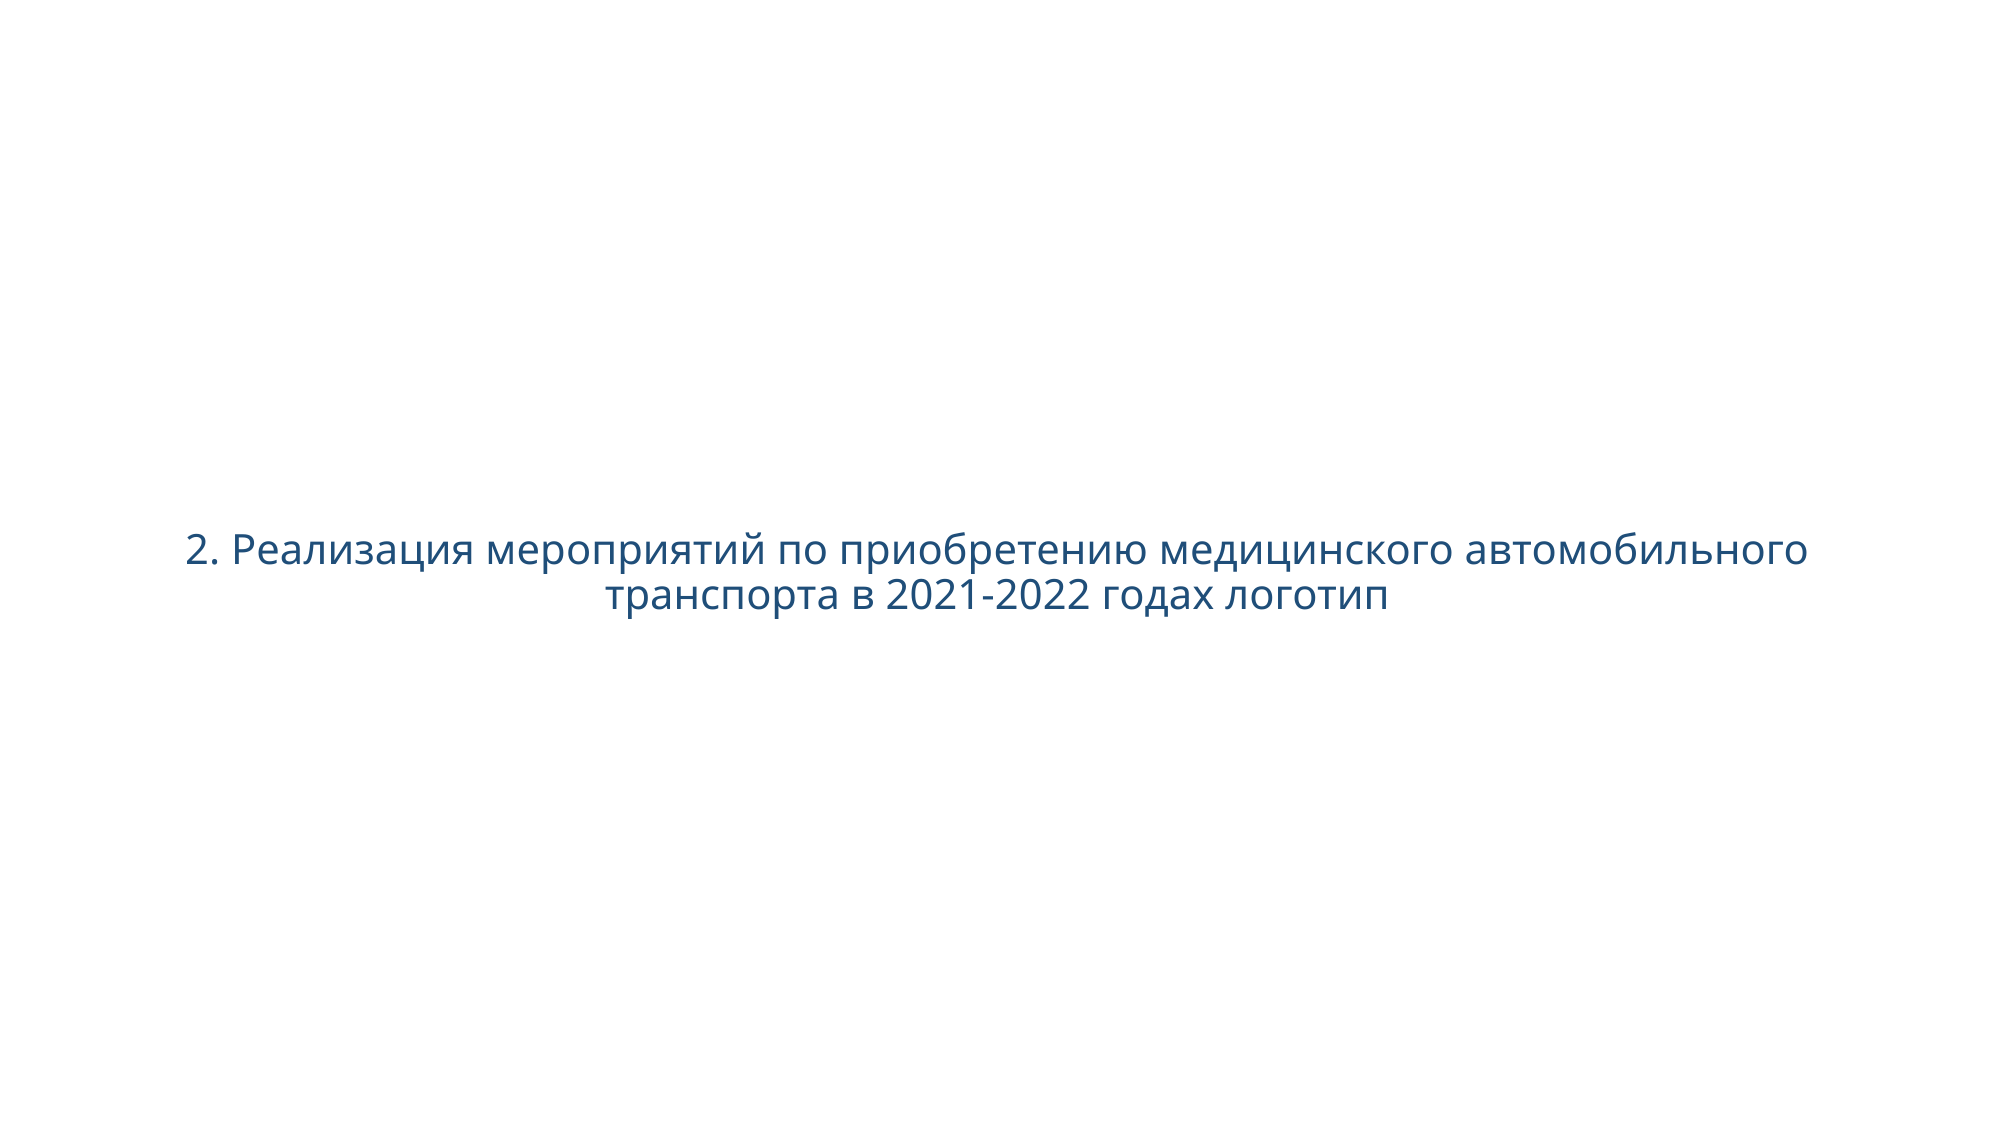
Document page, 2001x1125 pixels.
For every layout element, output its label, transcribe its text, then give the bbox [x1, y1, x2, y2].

title 2. Реализация мероприятий по приобретению медицинского автомобильного транспорта в 2021-2022 годах логотип [134, 99, 1860, 1049]
